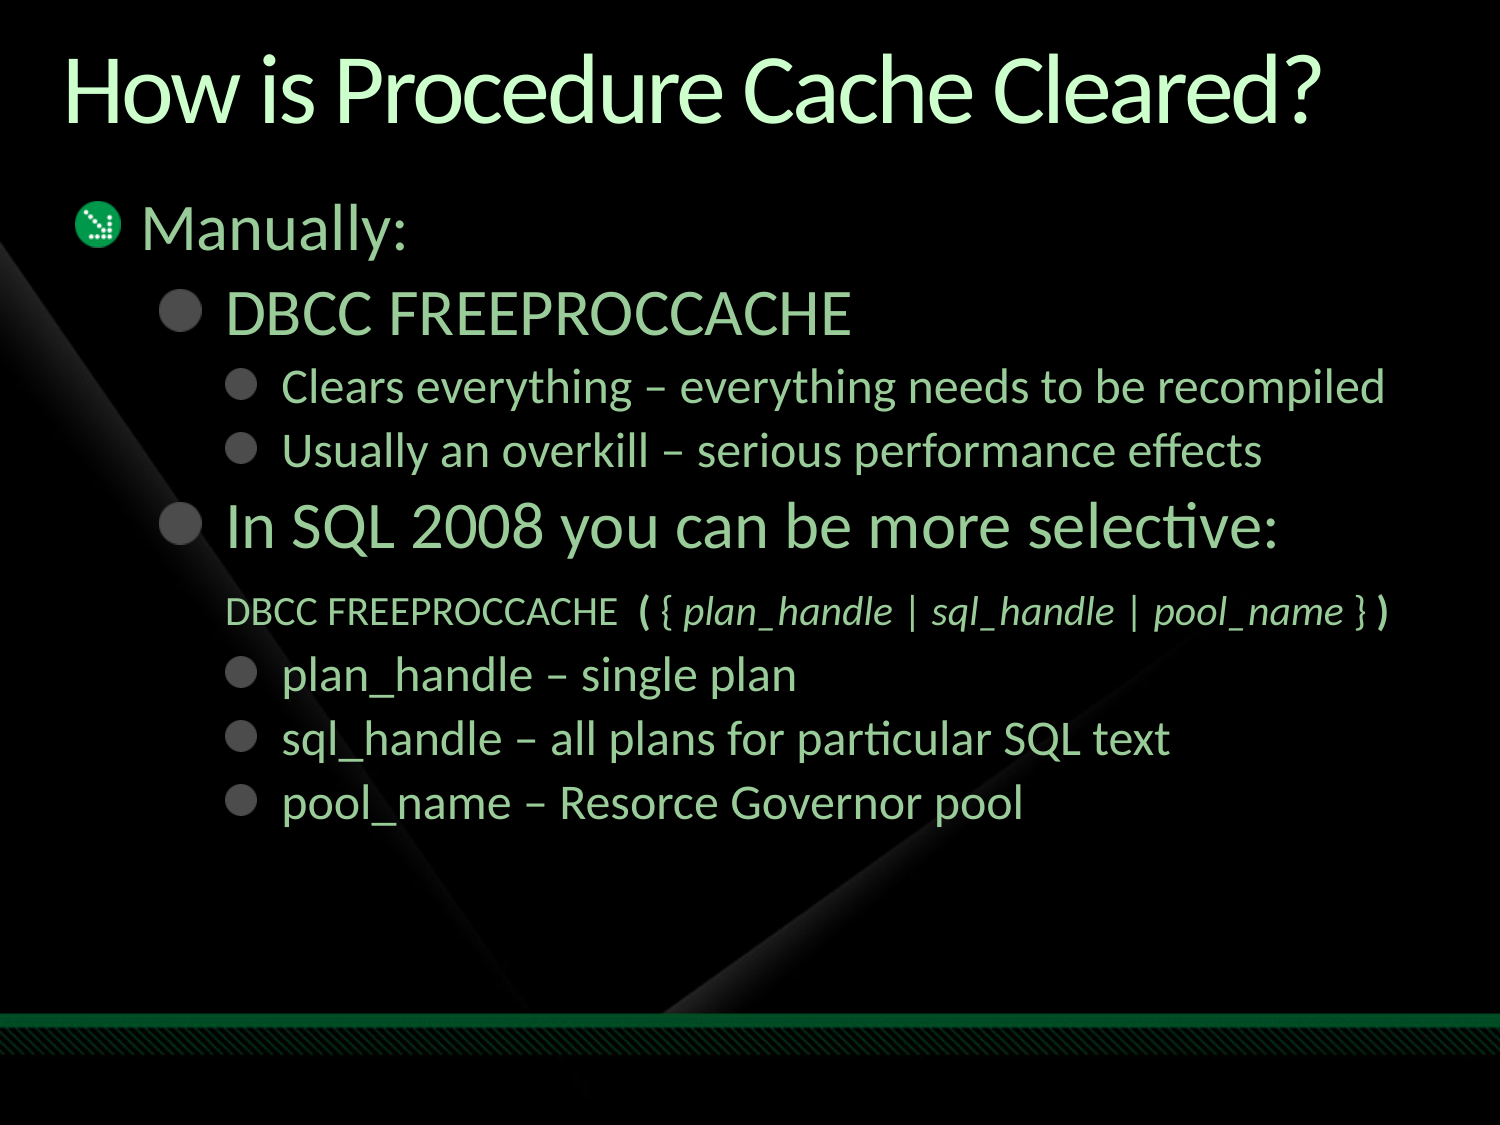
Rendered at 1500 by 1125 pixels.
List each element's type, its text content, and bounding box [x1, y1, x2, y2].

picture [0, 0, 1500, 1125]
list Manually: DBCC FREEPROCCACHE Clears everything – everything needs to be recompiled Usually an overkill – serious performance effects In SQL 2008 you can be more selective: DBCC FREEPROCCACHE ( { plan_handle | sql_handle | pool_name } ) plan_handle – single plan sql_handle – all plans for particular SQL text pool_name – Resorce Governor pool [75, 193, 1425, 988]
title How is Procedure Cache Cleared? [62, 37, 1438, 147]
